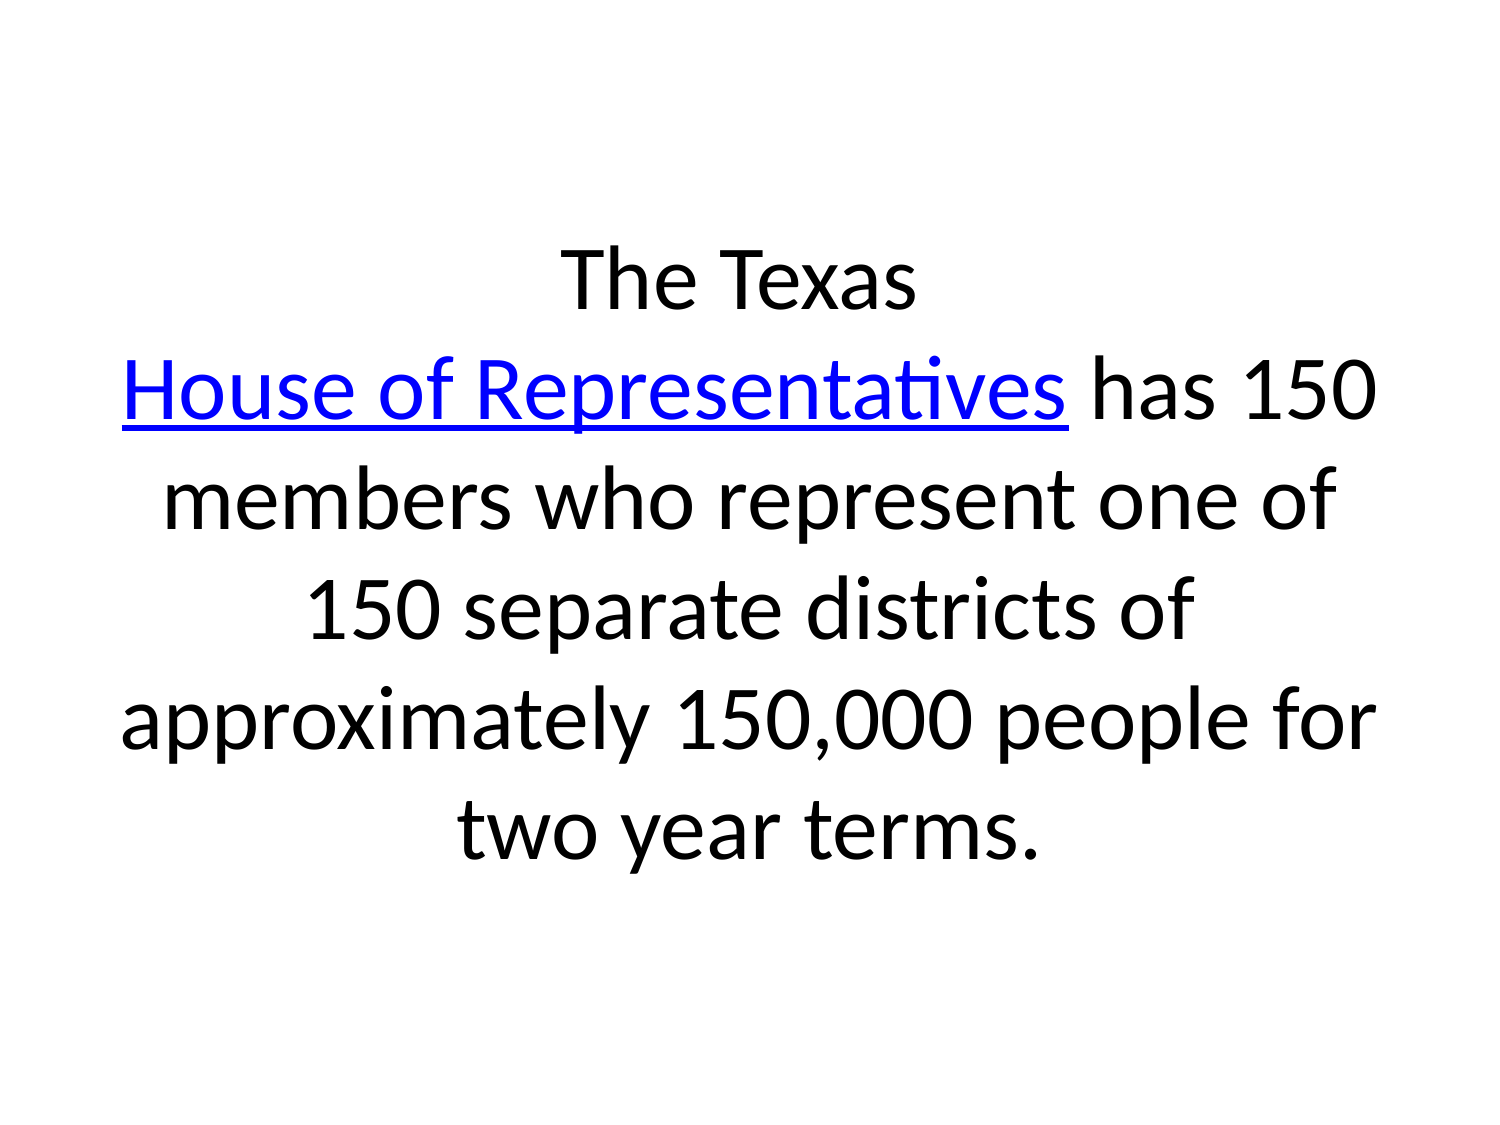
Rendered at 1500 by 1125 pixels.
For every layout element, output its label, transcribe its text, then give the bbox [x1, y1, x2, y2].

title The Texas House of Representatives has 150 members who represent one of 150 separate districts of approximately 150,000 people for two year terms. [74, 44, 1426, 1051]
